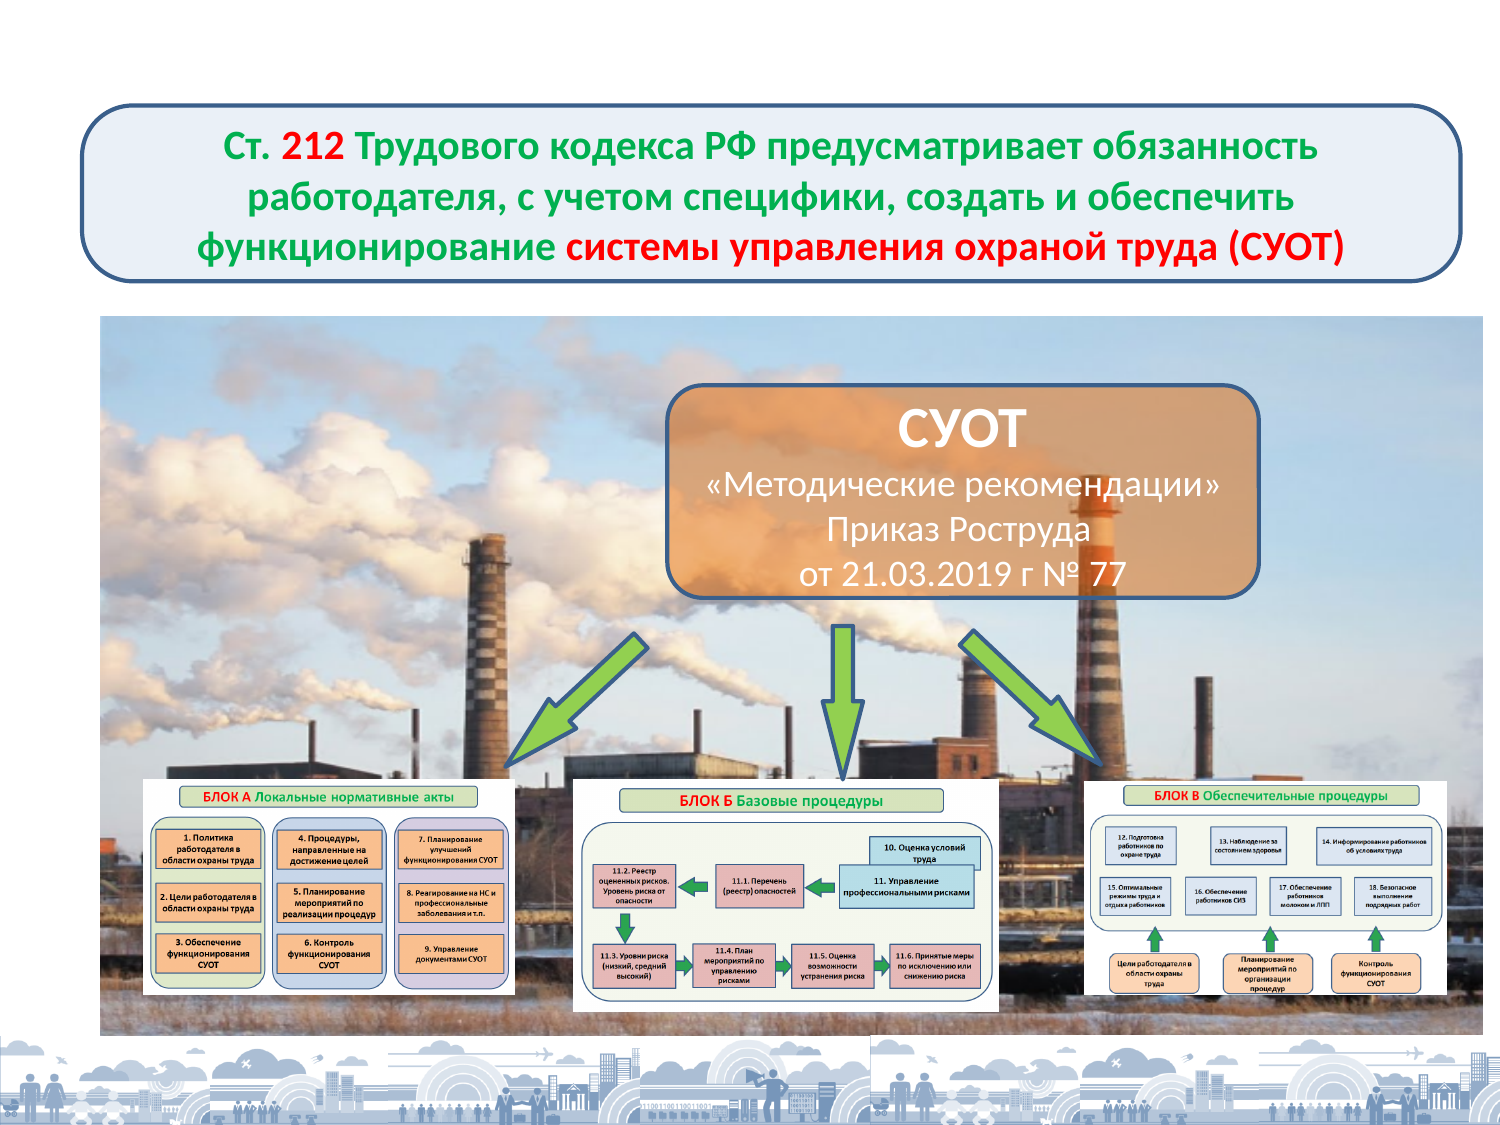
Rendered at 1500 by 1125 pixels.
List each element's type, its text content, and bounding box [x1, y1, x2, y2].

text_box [0, 1035, 1500, 1125]
picture [100, 316, 1483, 1035]
text_box Ст. 212 Трудового кодекса РФ предусматривает обязанность работодателя, с учетом специфики, создать и обеспечить функционирование системы управления охраной труда (СУОТ) [79, 103, 1463, 284]
